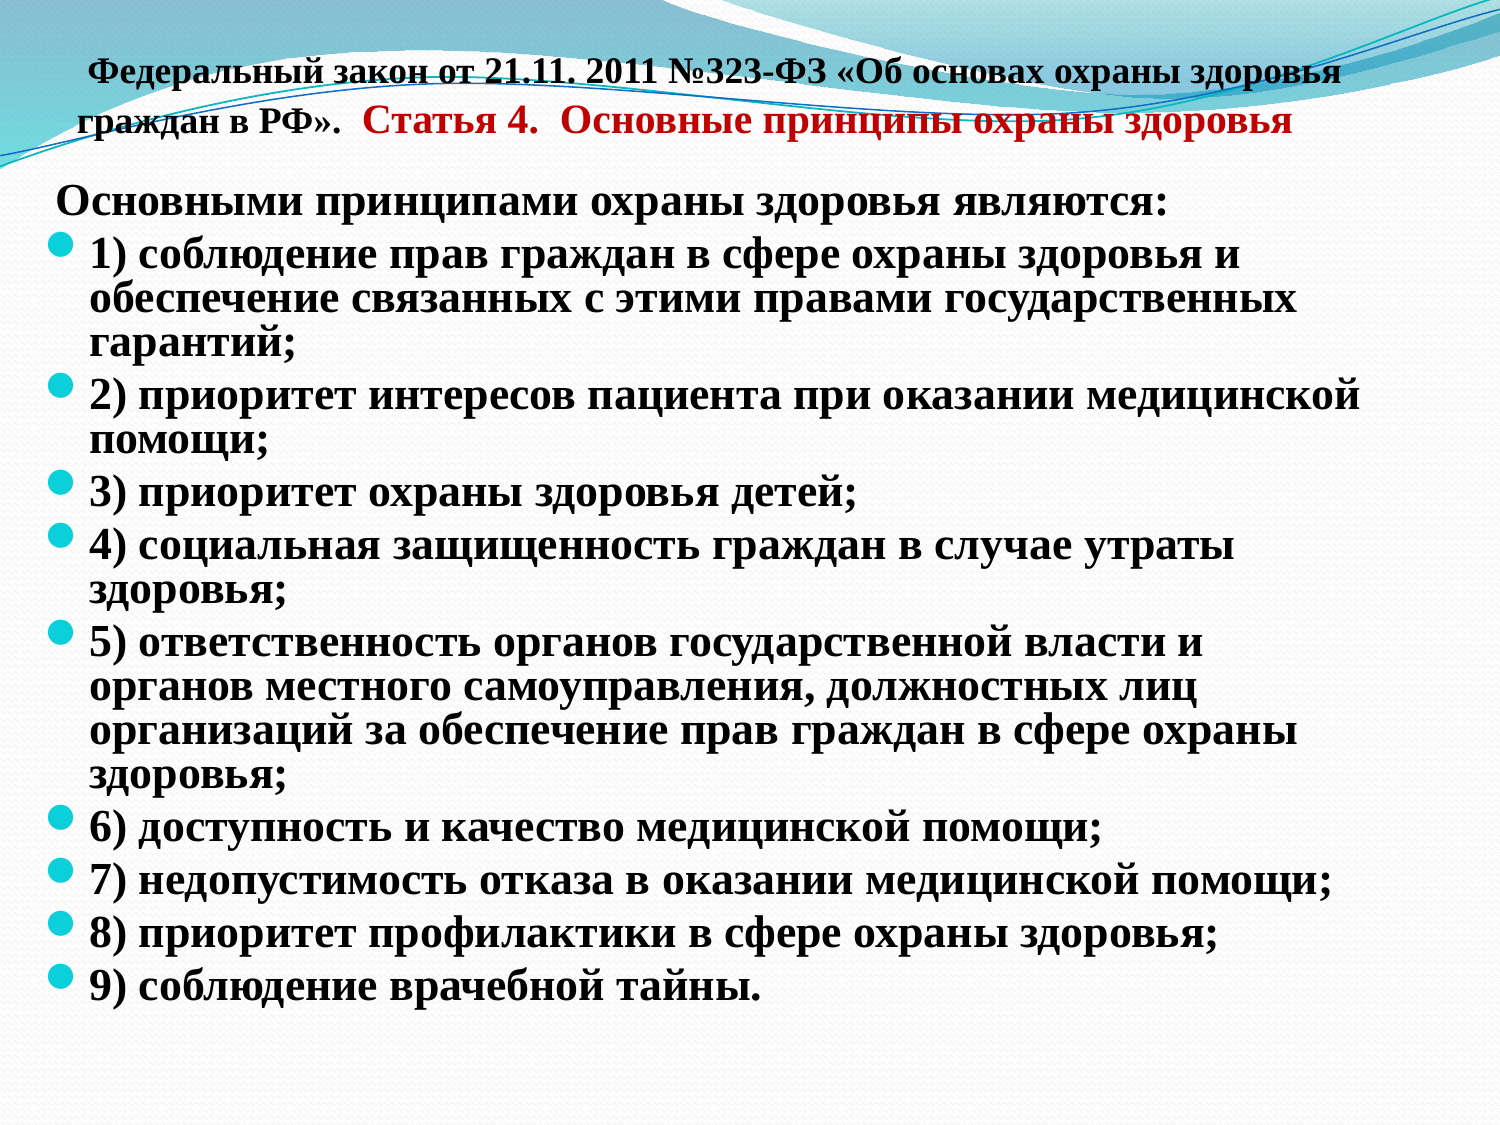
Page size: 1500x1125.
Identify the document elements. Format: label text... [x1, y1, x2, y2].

title Федеральный закон от 21.11. 2011 №323-ФЗ «Об основах охраны здоровья граждан в РФ». Статья 4. Основные принципы охраны здоровья [76, 0, 1428, 143]
list Основными принципами охраны здоровья являются: 1) соблюдение прав граждан в сфере охраны здоровья и обеспечение связанных с этими правами государственных гарантий; 2) приоритет интересов пациента при оказании медицинской помощи; 3) приоритет охраны здоровья детей; 4) социальная защищенность граждан в случае утраты здоровья; 5) ответственность органов государственной власти и органов местного самоуправления, должностных лиц организаций за обеспечение прав граждан в сфере охраны здоровья; 6) доступность и качество медицинской помощи; 7) недопустимость отказа в оказании медицинской помощи; 8) приоритет профилактики в сфере охраны здоровья; 9) соблюдение врачебной тайны. [29, 172, 1380, 1059]
